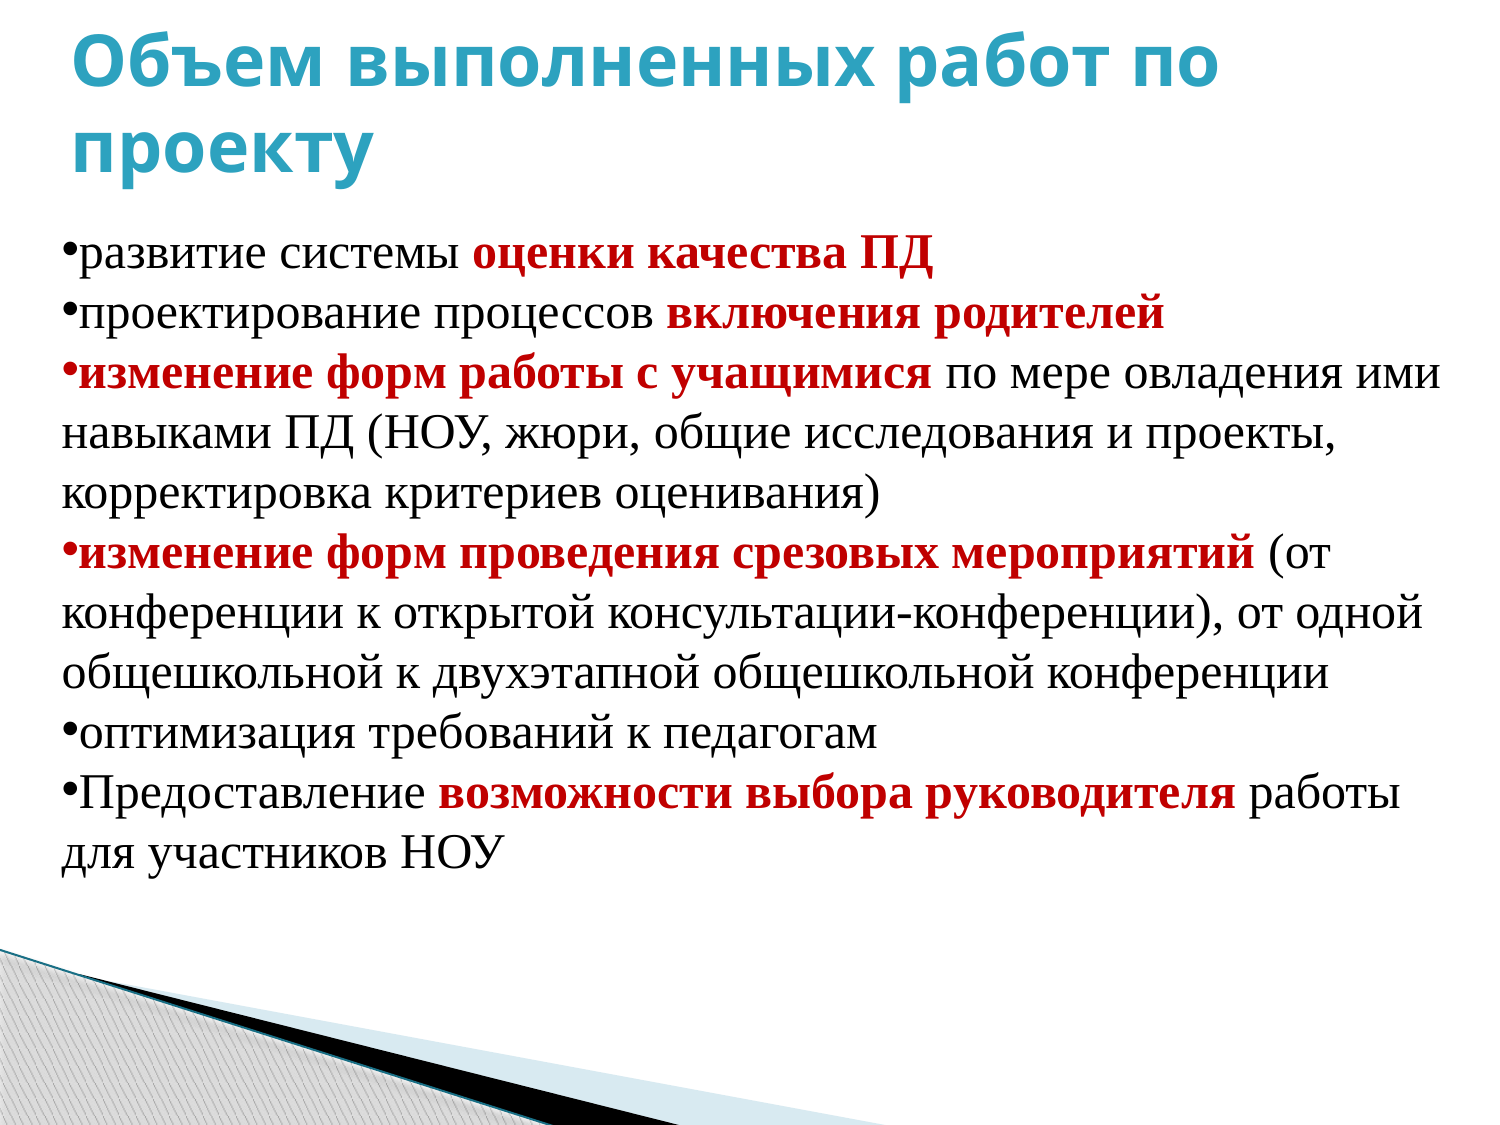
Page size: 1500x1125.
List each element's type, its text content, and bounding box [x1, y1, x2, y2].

title Объем выполненных работ по проекту [55, 7, 1468, 195]
text_box развитие системы оценки качества ПД проектирование процессов включения родителей изменение форм работы с учащимися по мере овладения ими навыками ПД (НОУ, жюри, общие исследования и проекты, корректировка критериев оценивания) изменение форм проведения срезовых мероприятий (от конференции к открытой консультации-конференции), от одной общешкольной к двухэтапной общешкольной конференции оптимизация требований к педагогам Предоставление возможности выбора руководителя работы для участников НОУ [46, 210, 1477, 886]
